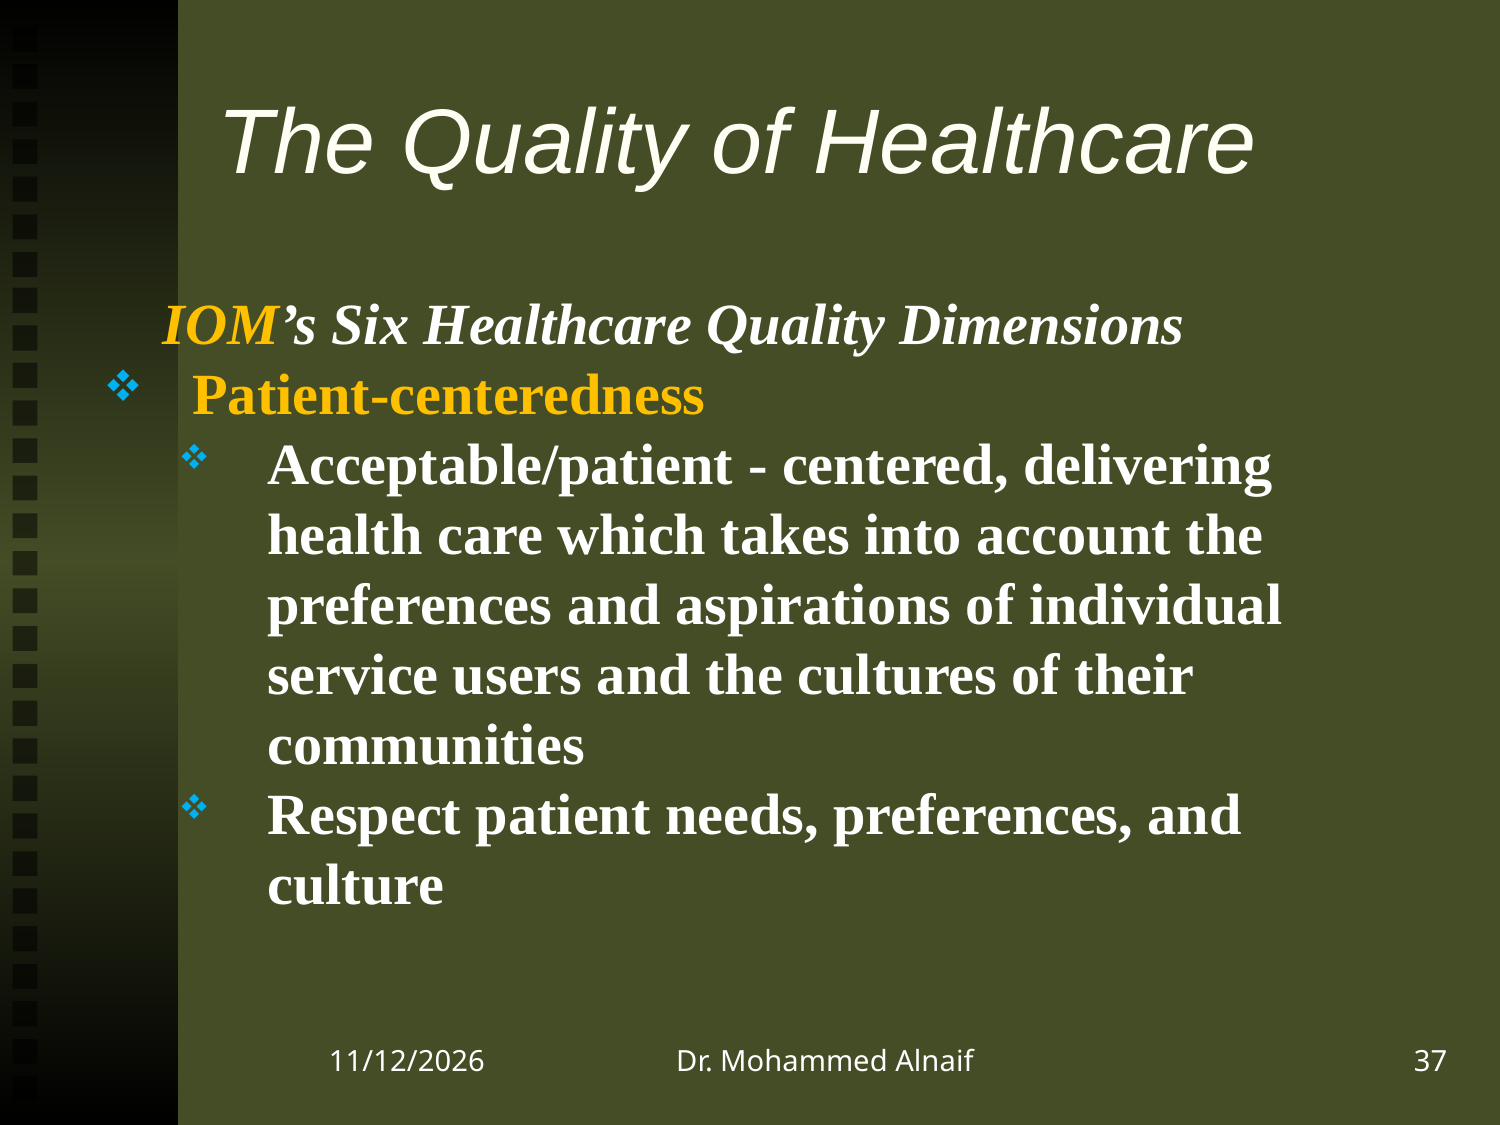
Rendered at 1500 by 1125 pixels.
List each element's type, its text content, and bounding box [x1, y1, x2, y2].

footer Dr. Mohammed Alnaif [587, 1024, 1063, 1101]
subtitle IOM’s Six Healthcare Quality Dimensions Patient-centeredness Acceptable/patient - centered, delivering health care which takes into account the preferences and aspirations of individual service users and the cultures of their communities Respect patient needs, preferences, and culture [88, 278, 1424, 977]
slide_number 37 [1149, 1024, 1463, 1101]
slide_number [187, 1024, 501, 1101]
title The Quality of Healthcare [100, 42, 1376, 231]
